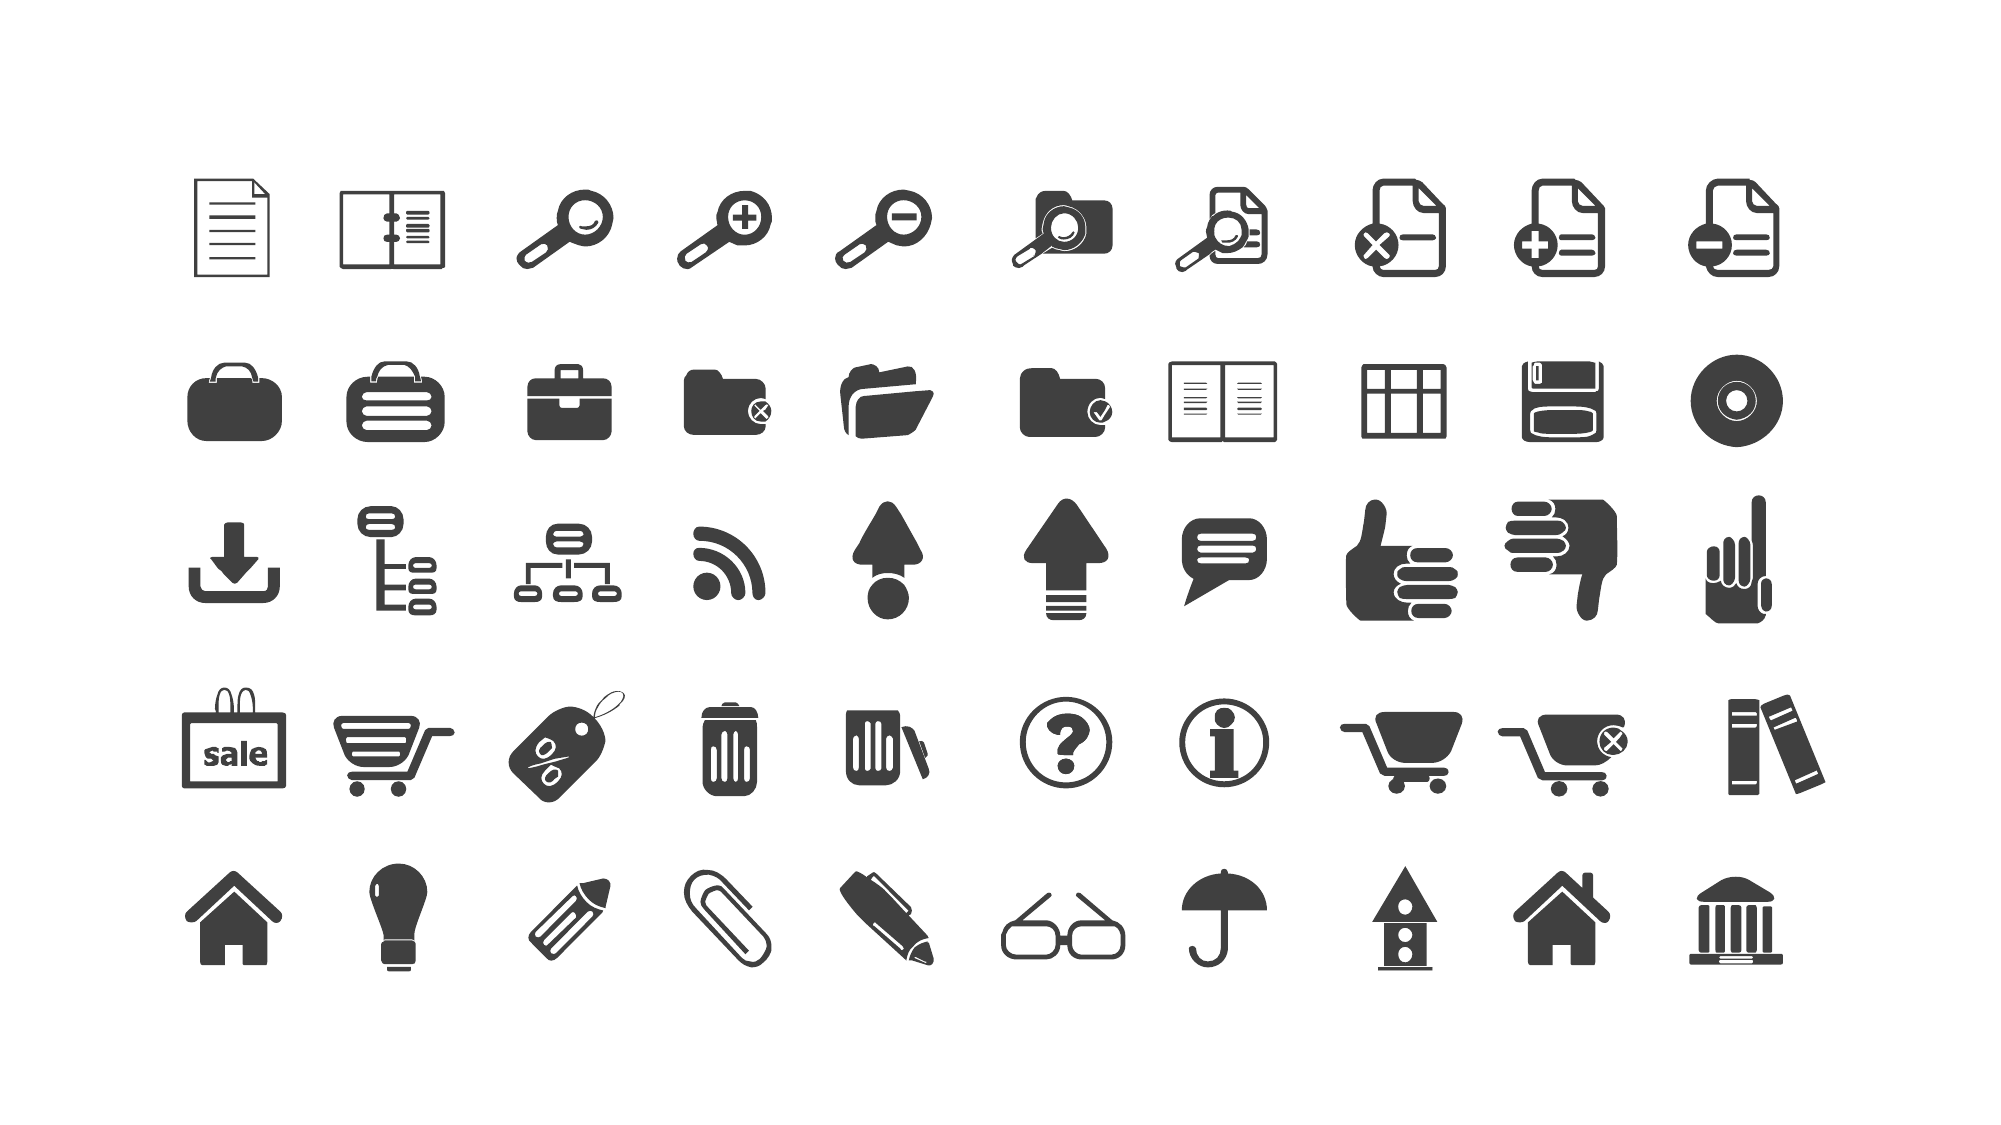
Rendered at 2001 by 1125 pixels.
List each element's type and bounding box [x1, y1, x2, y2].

text_box [346, 361, 445, 443]
text_box [181, 687, 287, 789]
text_box [331, 715, 455, 797]
text_box [1345, 499, 1458, 621]
text_box [683, 369, 772, 435]
text_box [1021, 496, 1112, 621]
text_box [845, 710, 932, 786]
text_box [1372, 866, 1438, 971]
text_box [357, 506, 437, 616]
text_box [1705, 495, 1766, 624]
text_box [1761, 578, 1772, 612]
text_box [1690, 354, 1783, 448]
text_box [1512, 870, 1611, 966]
text_box [1019, 696, 1113, 789]
text_box [1361, 364, 1447, 439]
text_box [1181, 868, 1267, 968]
text_box [1019, 368, 1113, 437]
text_box [516, 189, 614, 270]
text_box [194, 178, 270, 278]
text_box [579, 878, 611, 909]
text_box [677, 190, 772, 270]
text_box [1497, 728, 1535, 772]
text_box [855, 390, 934, 439]
text_box [1175, 186, 1268, 273]
text_box [1011, 190, 1113, 269]
text_box [527, 364, 612, 441]
text_box [683, 869, 772, 968]
text_box [187, 362, 282, 442]
text_box [836, 870, 935, 967]
text_box [528, 885, 604, 961]
text_box [1001, 892, 1126, 960]
text_box [1354, 178, 1446, 278]
text_box [188, 522, 280, 604]
text_box [1179, 698, 1270, 788]
text_box [1535, 714, 1628, 797]
text_box [1513, 178, 1606, 278]
text_box [849, 499, 926, 620]
text_box [835, 189, 933, 270]
text_box [1339, 711, 1465, 794]
text_box [1689, 875, 1783, 965]
text_box [1504, 499, 1618, 621]
text_box [1521, 361, 1604, 443]
text_box [1688, 178, 1780, 278]
text_box [840, 364, 917, 436]
text_box [184, 870, 283, 966]
text_box [1168, 361, 1278, 443]
text_box [508, 690, 625, 803]
text_box [701, 702, 759, 797]
text_box [1728, 694, 1826, 796]
text_box [513, 523, 622, 602]
text_box [339, 190, 446, 270]
text_box [369, 863, 428, 972]
text_box [693, 526, 766, 601]
text_box [1181, 518, 1267, 607]
